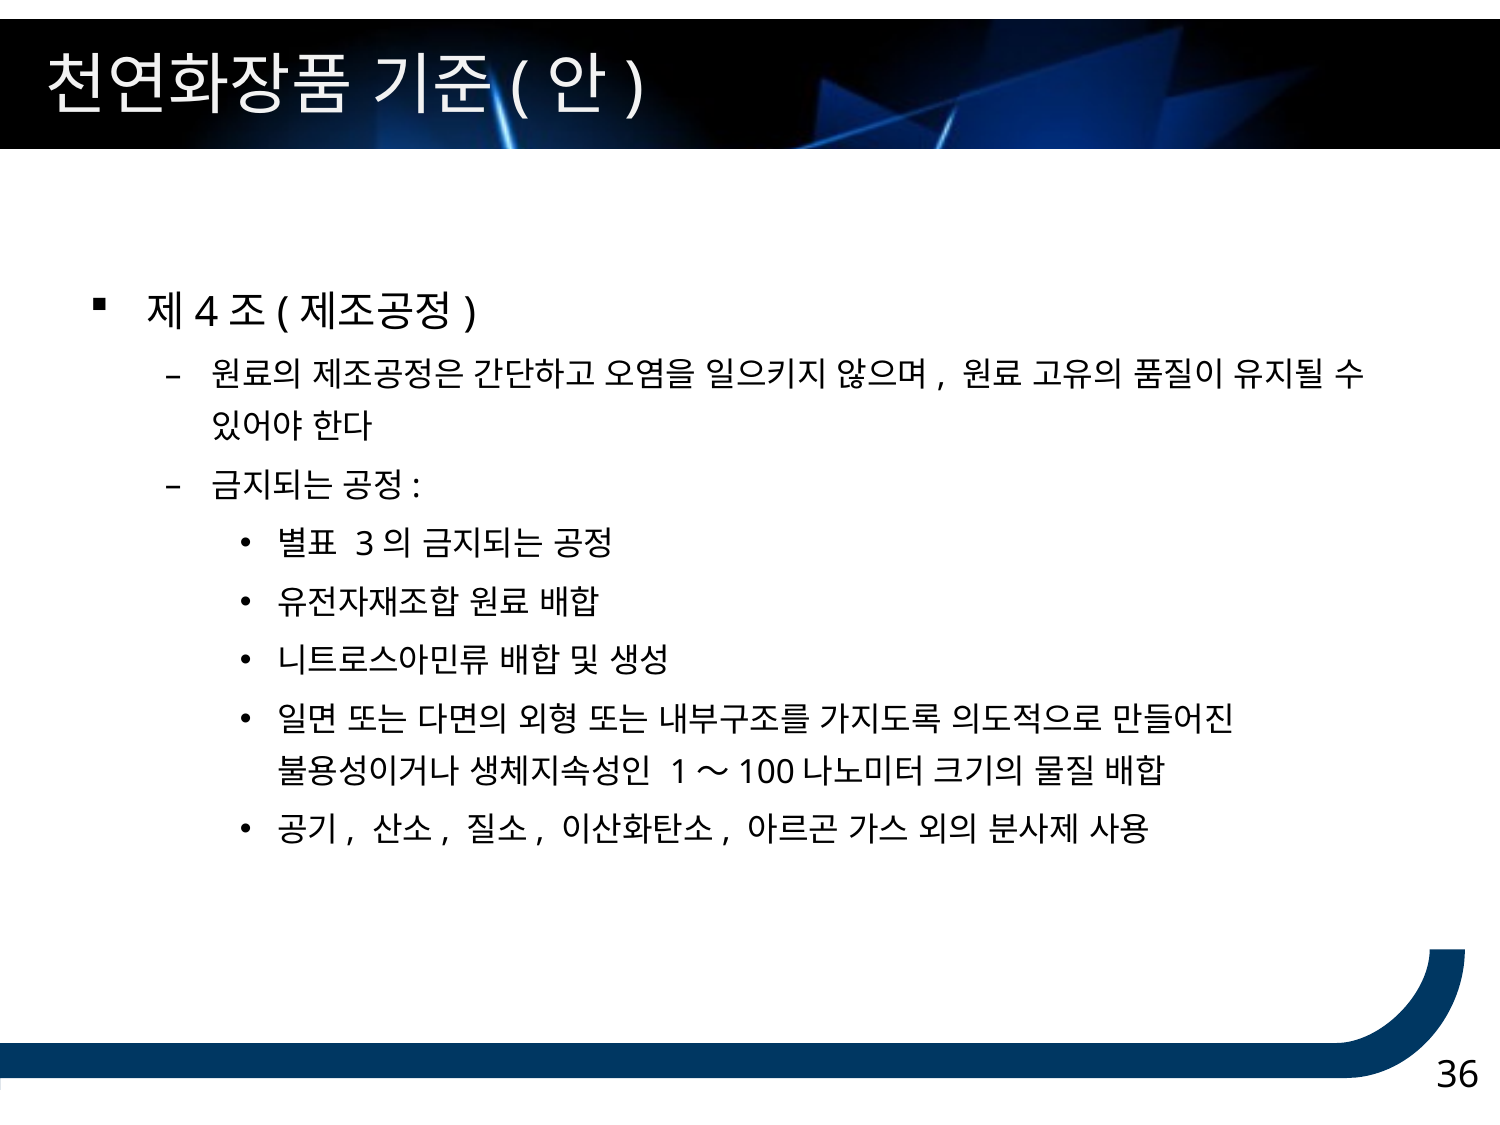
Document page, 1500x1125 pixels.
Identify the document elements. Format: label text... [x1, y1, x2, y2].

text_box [0, 18, 1500, 150]
slide_number 36 [1144, 1042, 1495, 1103]
list 제4조(제조공정) 원료의 제조공정은 간단하고 오염을 일으키지 않으며, 원료 고유의 품질이 유지될 수 있어야 한다 금지되는 공정: 별표 3의 금지되는 공정 유전자재조합 원료 배합 니트로스아민류 배합 및 생성 일면 또는 다면의 외형 또는 내부구조를 가지도록 의도적으로 만들어진 불용성이거나 생체지속성인 1～100나노미터 크기의 물질 배합 공기, 산소, 질소, 이산화탄소, 아르곤 가스 외의 분사제 사용 [75, 262, 1425, 1005]
